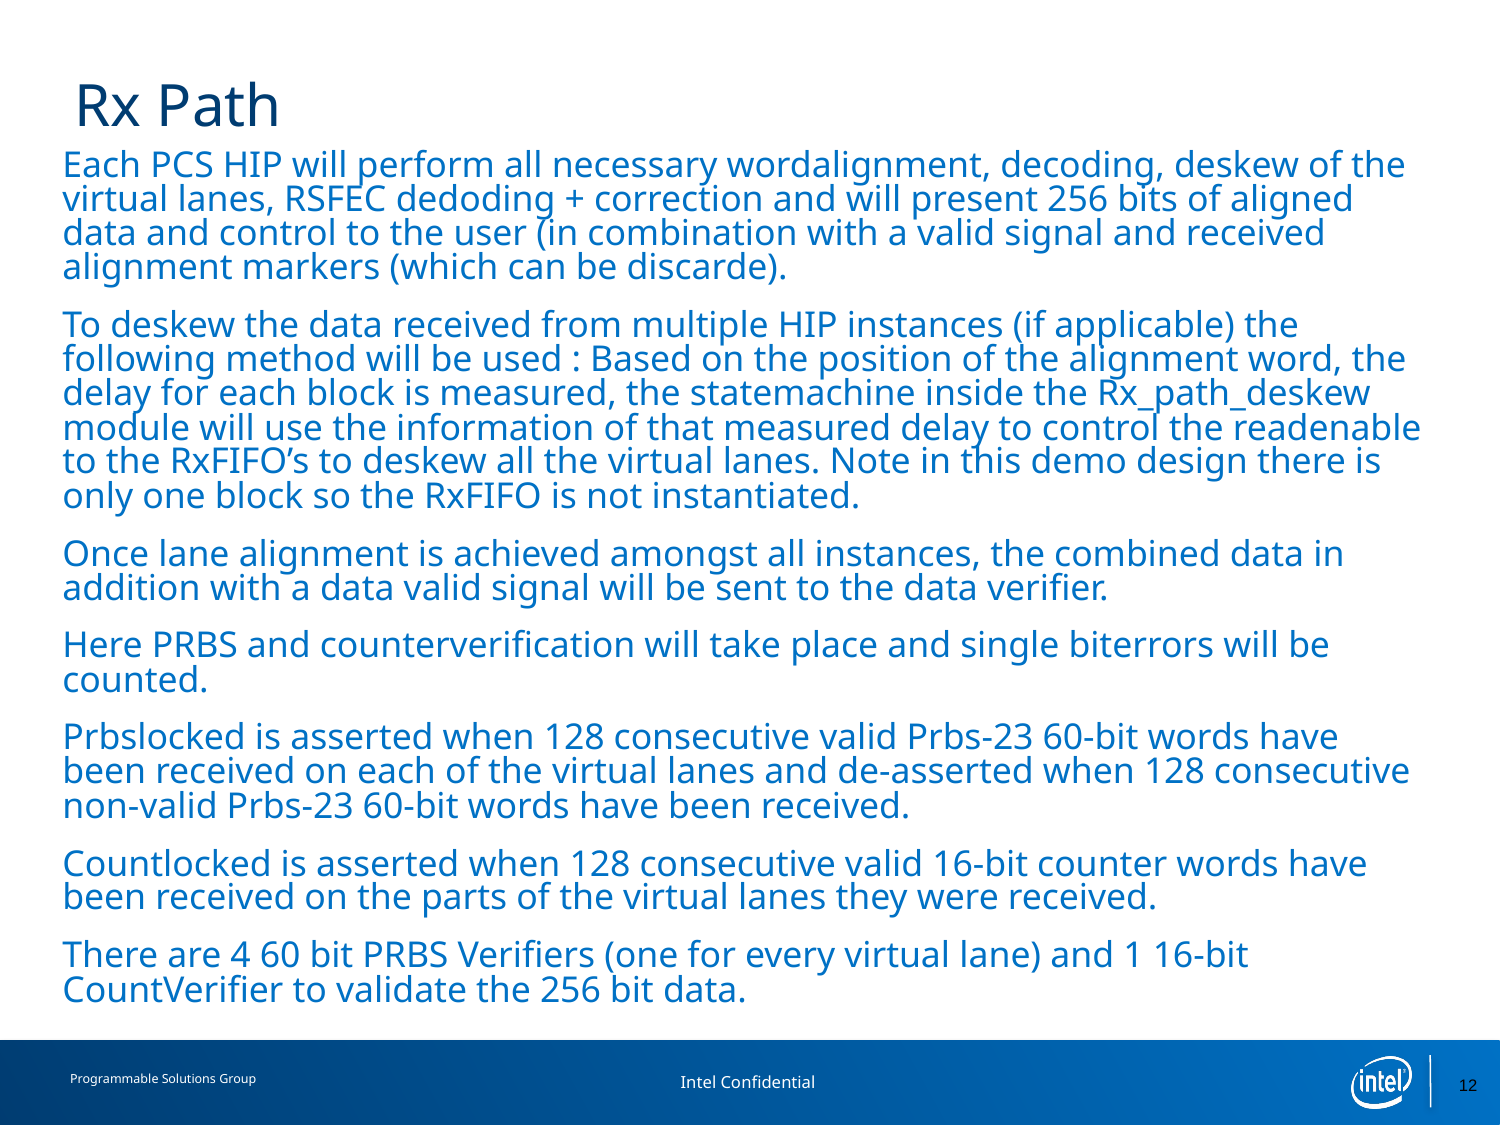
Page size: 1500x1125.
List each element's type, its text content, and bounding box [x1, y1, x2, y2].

title Rx Path [74, 67, 1425, 149]
list Each PCS HIP will perform all necessary wordalignment, decoding, deskew of the virtual lanes, RSFEC dedoding + correction and will present 256 bits of aligned data and control to the user (in combination with a valid signal and received alignment markers (which can be discarde). To deskew the data received from multiple HIP instances (if applicable) the following method will be used : Based on the position of the alignment word, the delay for each block is measured, the statemachine inside the Rx_path_deskew module will use the information of that measured delay to control the readenable to the RxFIFO’s to deskew all the virtual lanes. Note in this demo design there is only one block so the RxFIFO is not instantiated. Once lane alignment is achieved amongst all instances, the combined data in addition with a data valid signal will be sent to the data verifier. Here PRBS and counterverification will take place and single biterrors will be counted. Prbslocked is asserted when 128 consecutive valid Prbs-23 60-bit words have been received on each of the virtual lanes and de-asserted when 128 consecutive non-valid Prbs-23 60-bit words have been received. Countlocked is asserted when 128 consecutive valid 16-bit counter words have been received on the parts of the virtual lanes they were received. There are 4 60 bit PRBS Verifiers (one for every virtual lane) and 1 16-bit CountVerifier to validate the 256 bit data. [62, 149, 1430, 1013]
slide_number 12 [1127, 1055, 1478, 1116]
